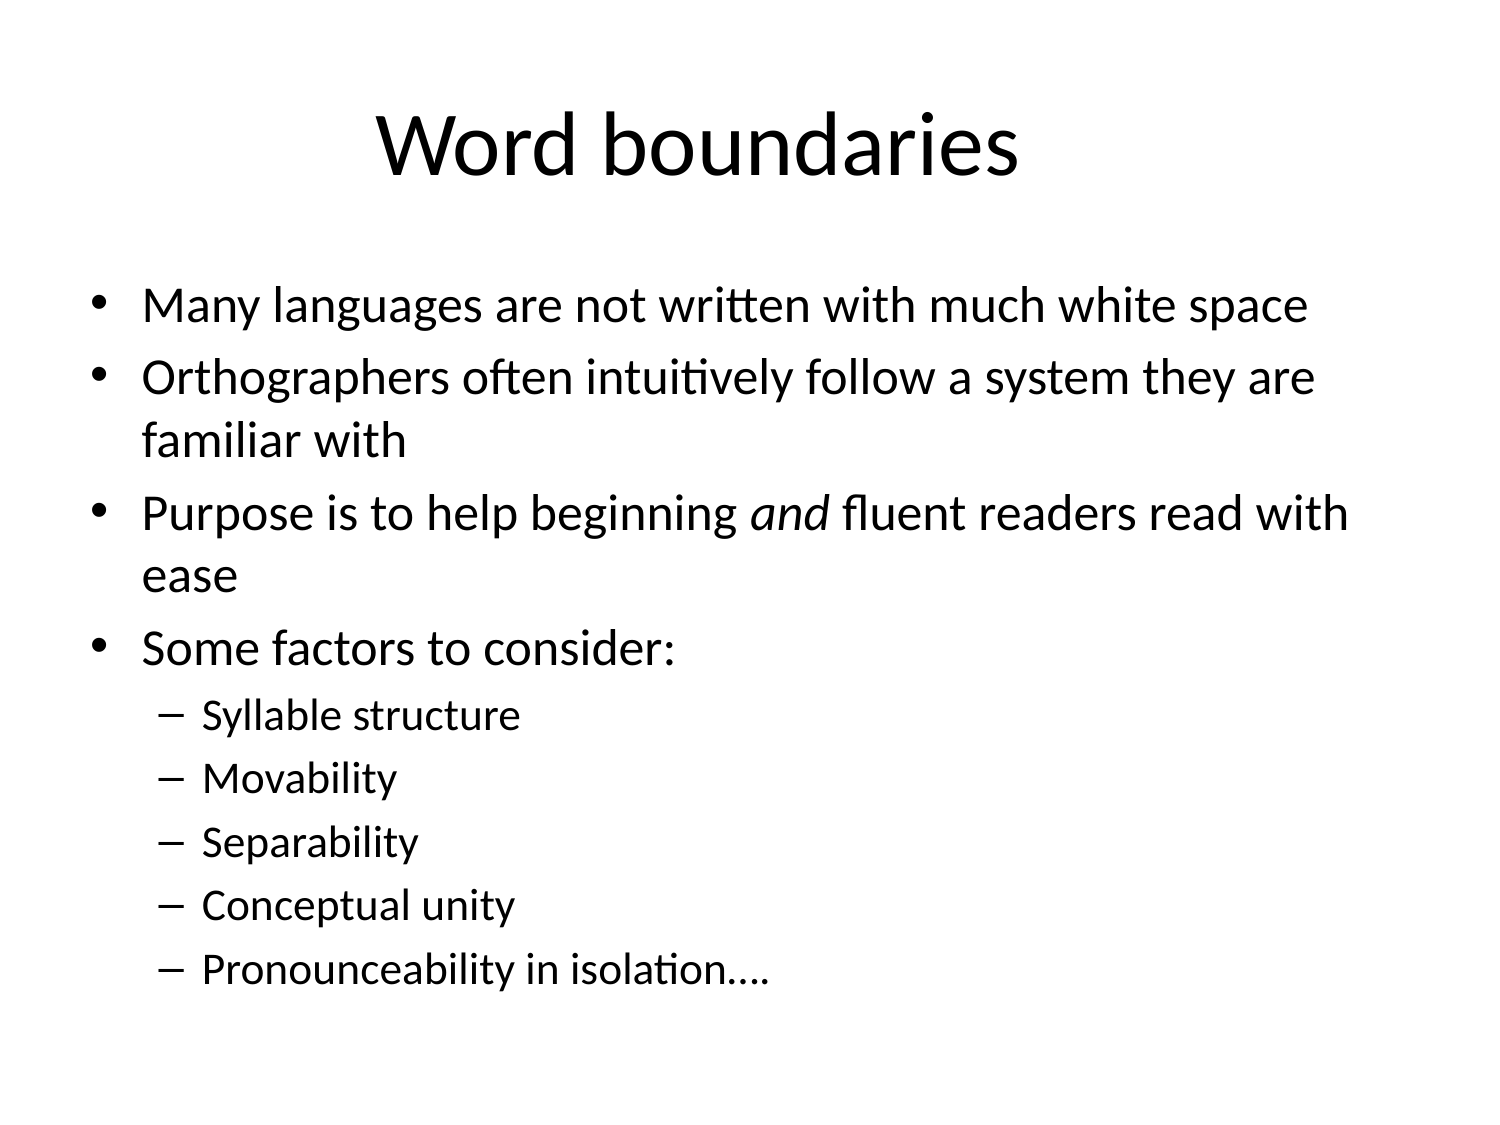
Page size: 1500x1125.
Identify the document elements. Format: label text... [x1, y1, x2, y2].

list Many languages are not written with much white space Orthographers often intuitively follow a system they are familiar with Purpose is to help beginning and fluent readers read with ease Some factors to consider: Syllable structure Movability Separability Conceptual unity Pronounceability in isolation…. [75, 262, 1425, 1005]
title Word boundaries [75, 45, 1425, 233]
